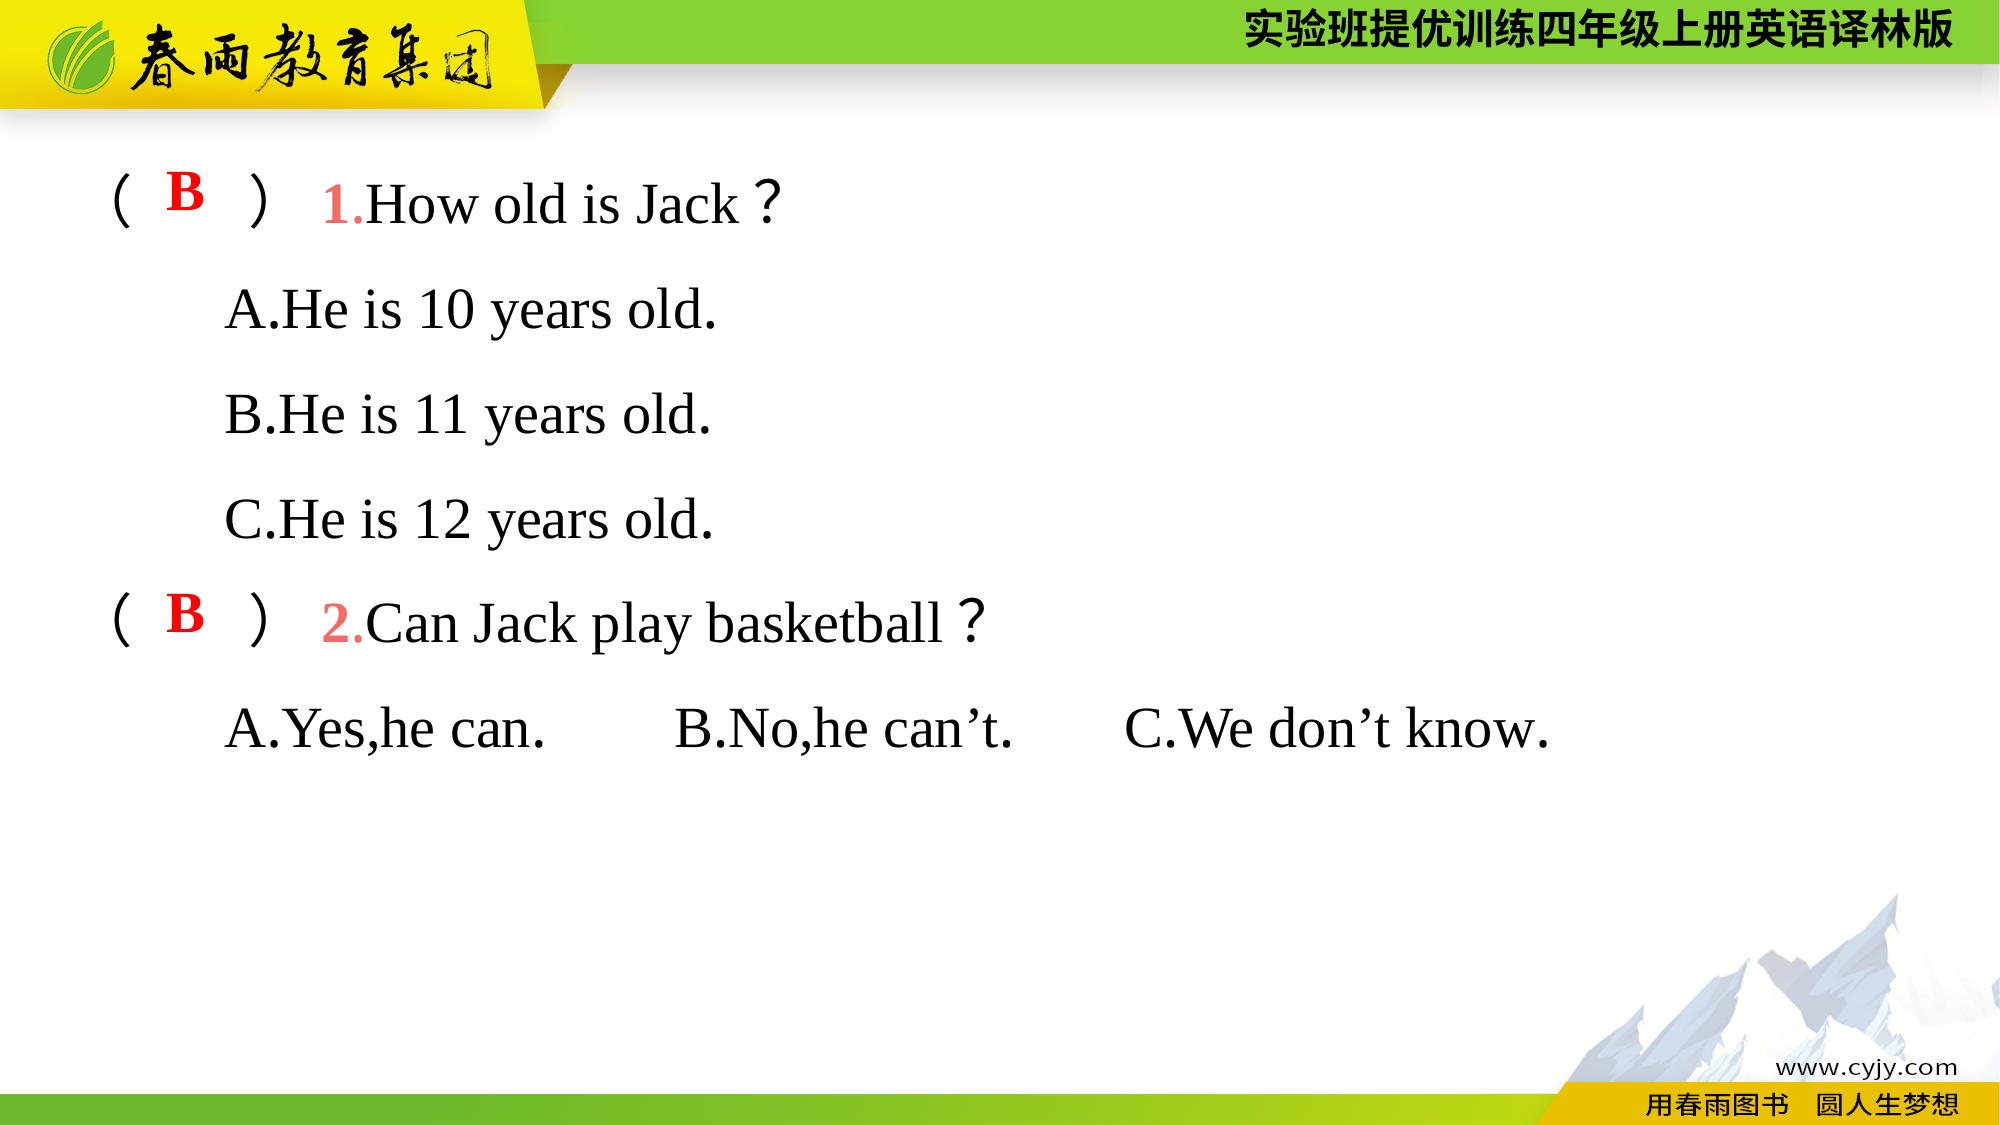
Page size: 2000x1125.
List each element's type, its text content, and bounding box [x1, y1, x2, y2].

text_box B [151, 144, 220, 230]
list （ ）1.How old is Jack？ A.He is 10 years old. B.He is 11 years old. C.He is 12 years old. （ ）2.Can Jack play basketball？ A.Yes,he can. B.No,he can’t. C.We don’t know. [59, 122, 1944, 774]
text_box B [151, 566, 220, 652]
picture [0, 0, 2000, 1125]
